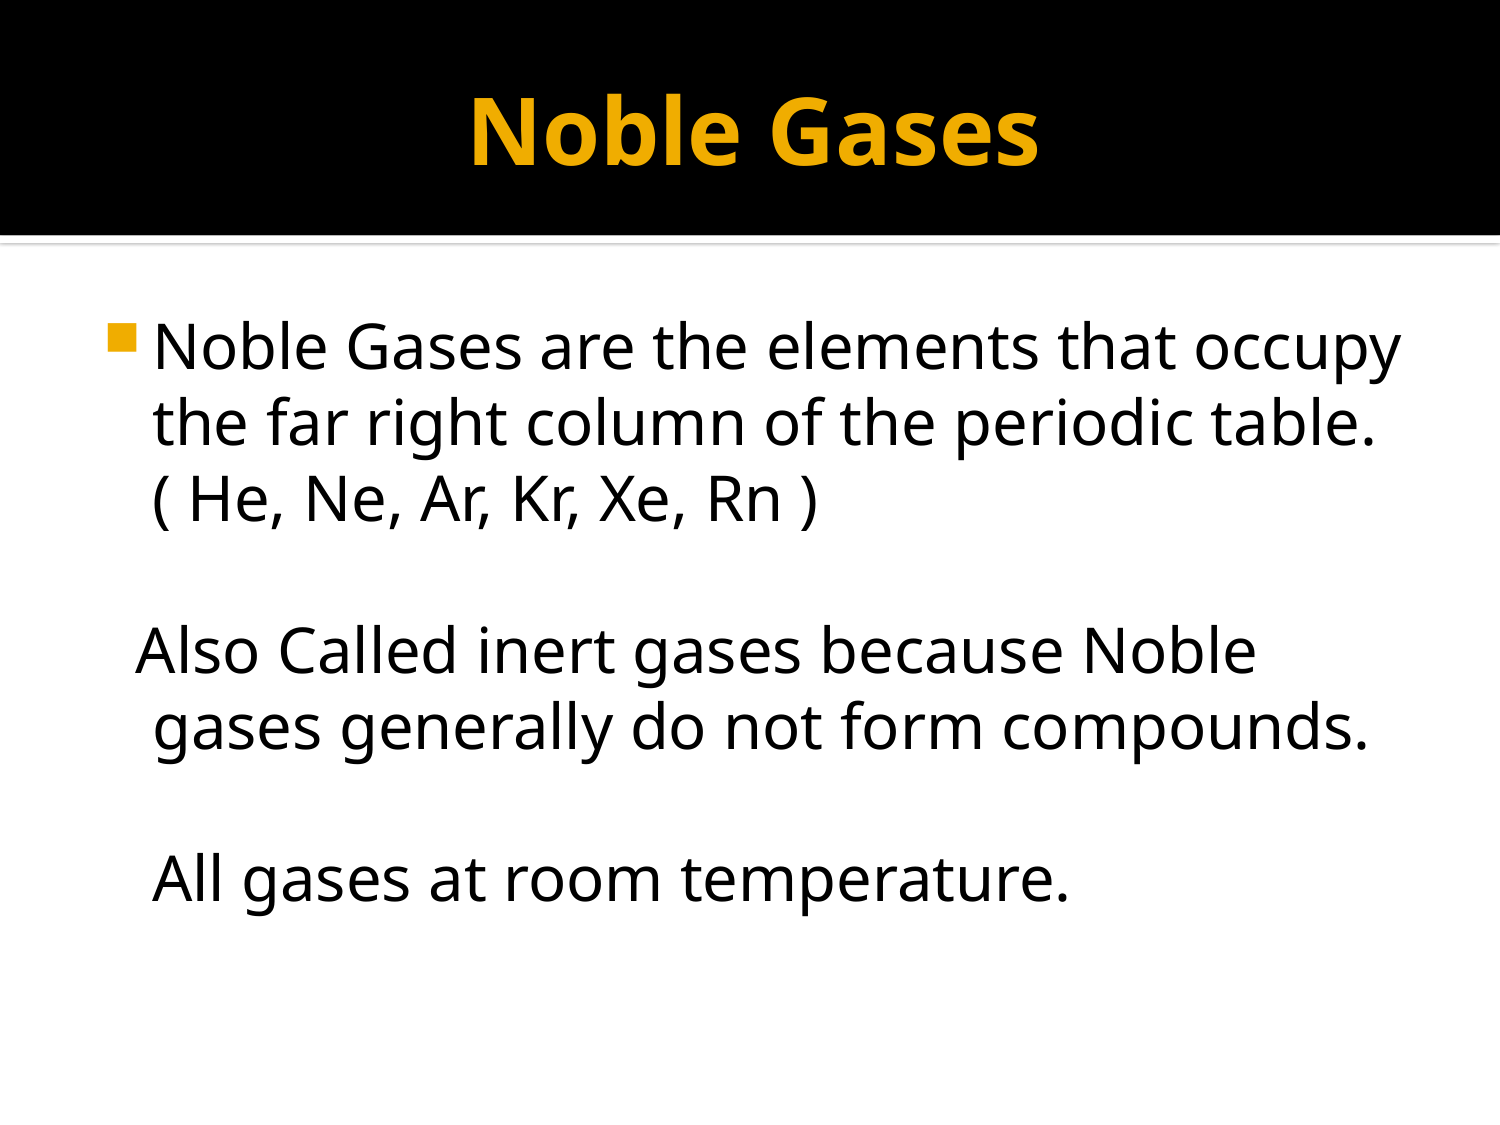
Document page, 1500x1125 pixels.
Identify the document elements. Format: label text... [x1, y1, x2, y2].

title Noble Gases [75, 25, 1425, 231]
list Noble Gases are the elements that occupy the far right column of the periodic table. ( He, Ne, Ar, Kr, Xe, Rn ) Also Called inert gases because Noble gases generally do not form compounds. All gases at room temperature. [75, 291, 1425, 1050]
